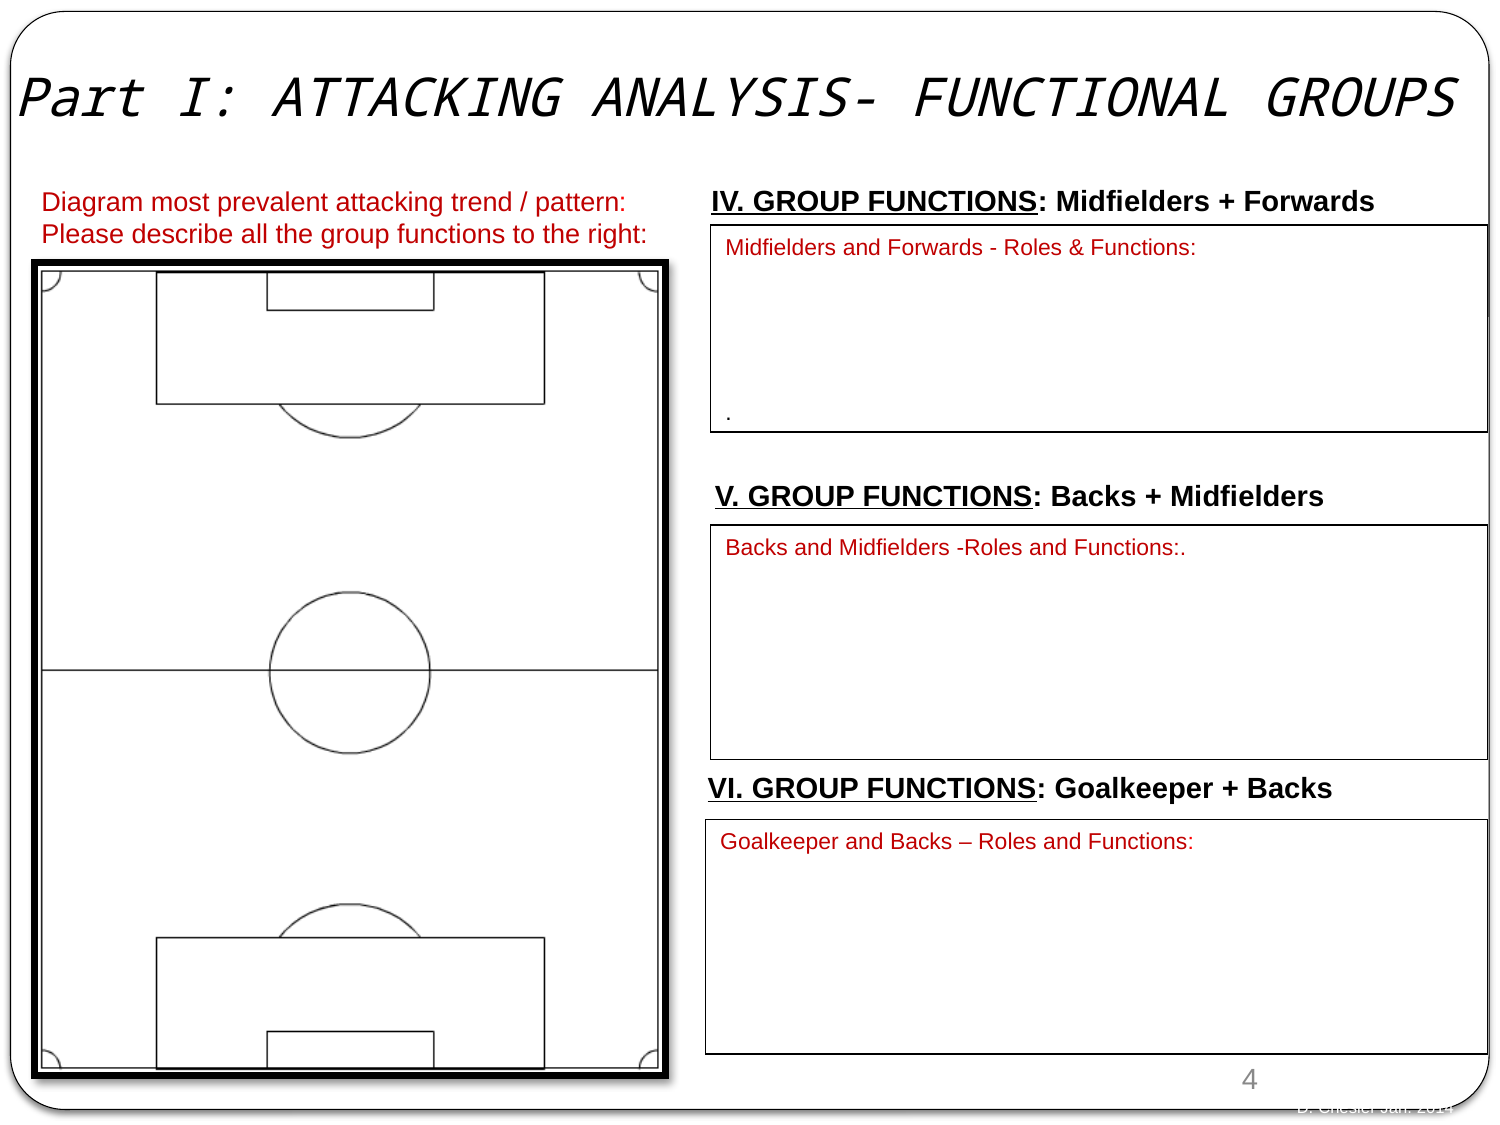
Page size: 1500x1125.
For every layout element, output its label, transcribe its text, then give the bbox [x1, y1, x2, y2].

slide_number 4 [1074, 1054, 1426, 1108]
text_box Diagram most prevalent attacking trend / pattern: Please describe all the group functions to the right: [26, 176, 663, 257]
text_box D. Chesler Jan. 2014 [1282, 1089, 1500, 1124]
text_box IV. GROUP FUNCTIONS: Midfielders + Forwards [696, 174, 1475, 225]
text_box Midfielders and Forwards - Roles & Functions: . [710, 225, 1488, 433]
text_box VI. GROUP FUNCTIONS: Goalkeeper + Backs [692, 762, 1475, 813]
picture [37, 265, 663, 1073]
text_box V. GROUP FUNCTIONS: Backs + Midfielders [699, 469, 1479, 520]
title Part I: ATTACKING ANALYSIS- FUNCTIONAL GROUPS [0, 0, 1500, 142]
text_box Backs and Midfielders -Roles and Functions:. [710, 525, 1488, 760]
text_box Goalkeeper and Backs – Roles and Functions: [705, 819, 1488, 1054]
